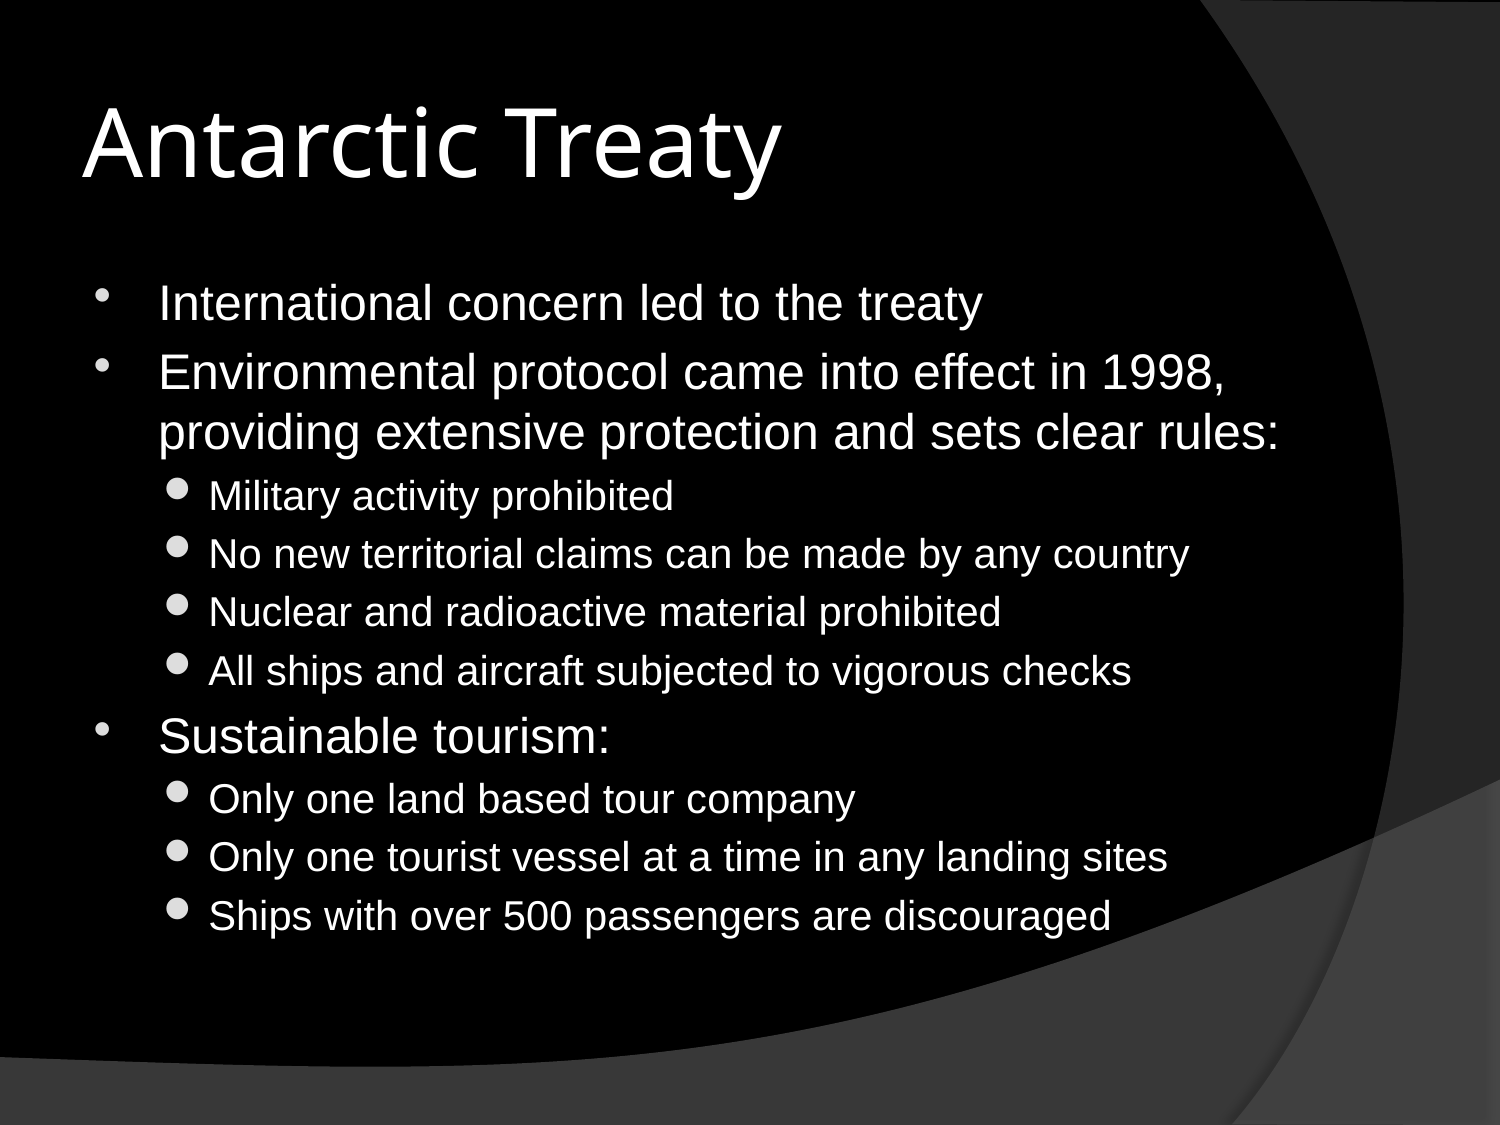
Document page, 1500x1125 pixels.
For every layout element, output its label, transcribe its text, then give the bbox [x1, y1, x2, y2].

list International concern led to the treaty Environmental protocol came into effect in 1998, providing extensive protection and sets clear rules: Military activity prohibited No new territorial claims can be made by any country Nuclear and radioactive material prohibited All ships and aircraft subjected to vigorous checks Sustainable tourism: Only one land based tour company Only one tourist vessel at a time in any landing sites Ships with over 500 passengers are discouraged [75, 262, 1300, 1005]
title Antarctic Treaty [75, 45, 1300, 233]
